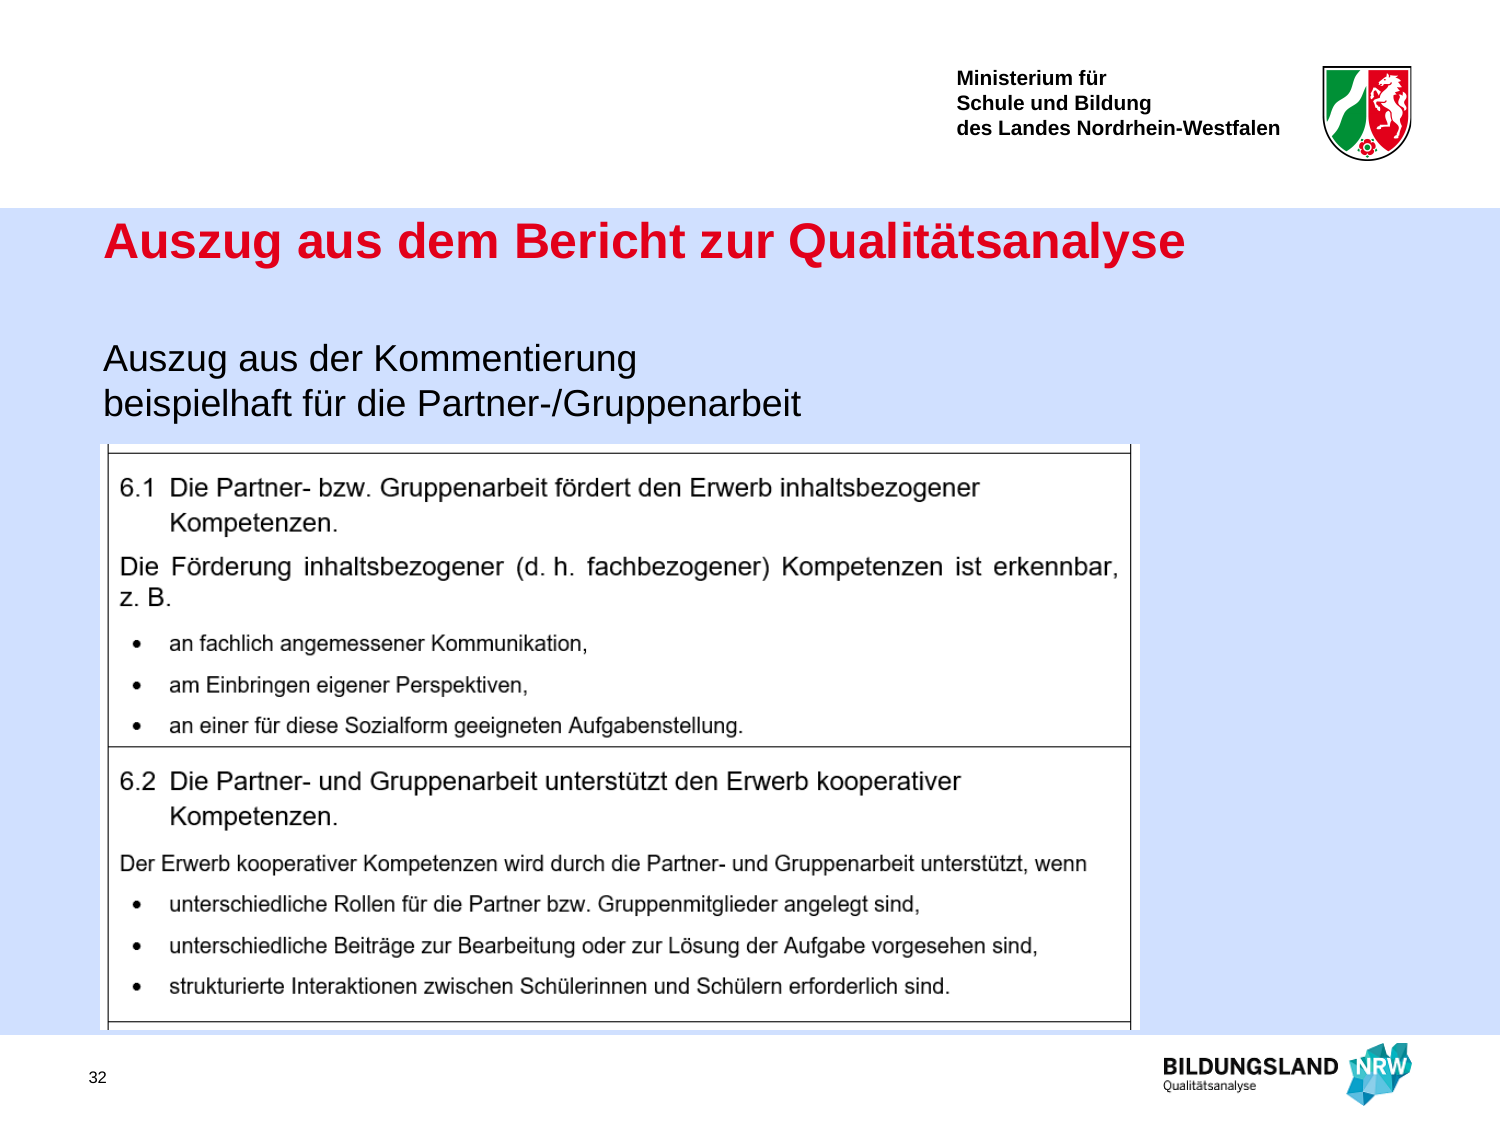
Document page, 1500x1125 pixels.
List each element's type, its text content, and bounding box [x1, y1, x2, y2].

picture [1163, 1043, 1412, 1106]
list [100, 444, 1140, 1031]
text_box Auszug aus dem Bericht zur Qualitätsanalyse [88, 208, 1425, 277]
picture [1320, 66, 1412, 161]
text_box Auszug aus der Kommentierung beispielhaft für die Partner-/Gruppenarbeit [88, 326, 1376, 432]
slide_number 32 [88, 1067, 136, 1124]
